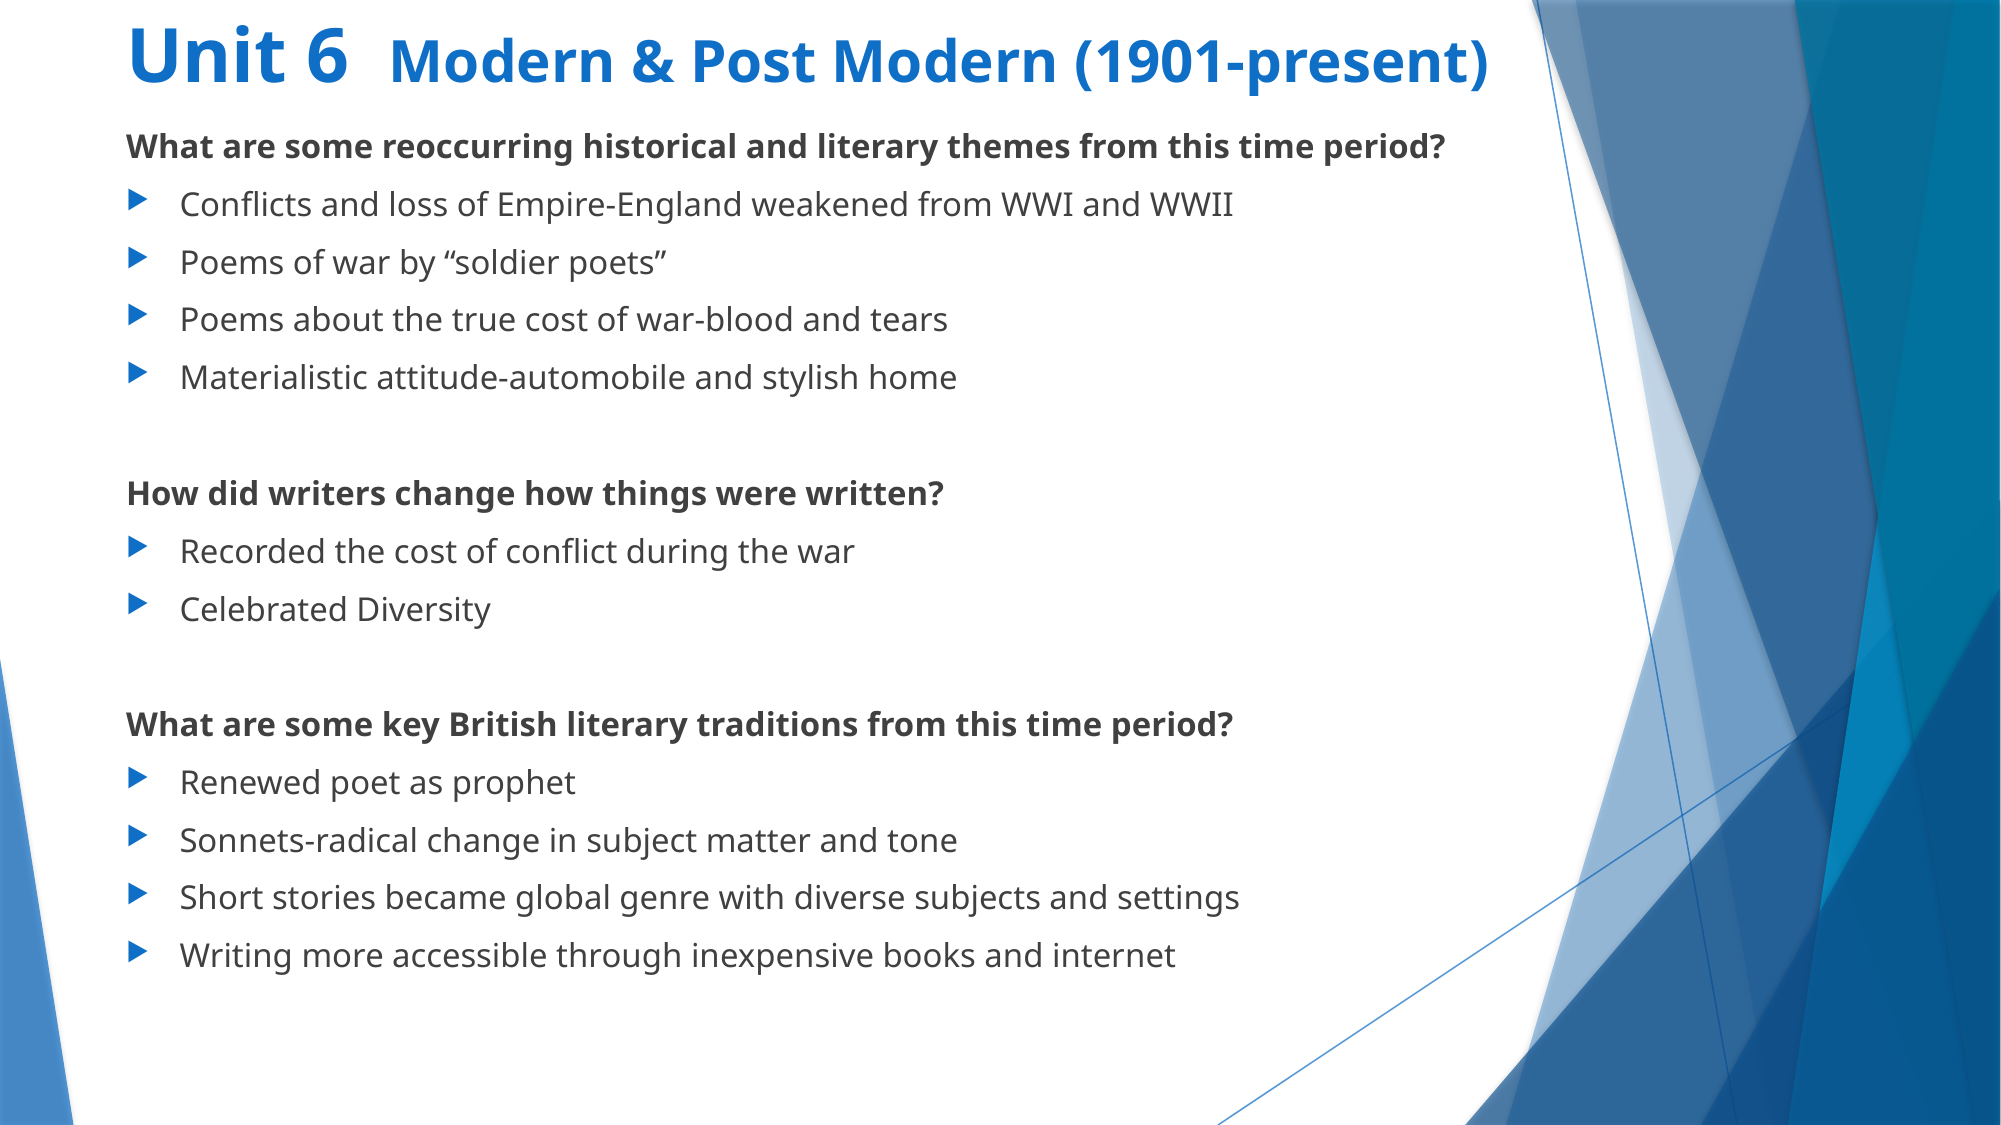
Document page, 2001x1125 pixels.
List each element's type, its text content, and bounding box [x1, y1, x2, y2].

title Unit 6 Modern & Post Modern (1901-present) [111, 0, 1522, 118]
list What are some reoccurring historical and literary themes from this time period? Conflicts and loss of Empire-England weakened from WWI and WWII Poems of war by “soldier poets” Poems about the true cost of war-blood and tears Materialistic attitude-automobile and stylish home How did writers change how things were written? Recorded the cost of conflict during the war Celebrated Diversity What are some key British literary traditions from this time period? Renewed poet as prophet Sonnets-radical change in subject matter and tone Short stories became global genre with diverse subjects and settings Writing more accessible through inexpensive books and internet [111, 118, 1522, 992]
